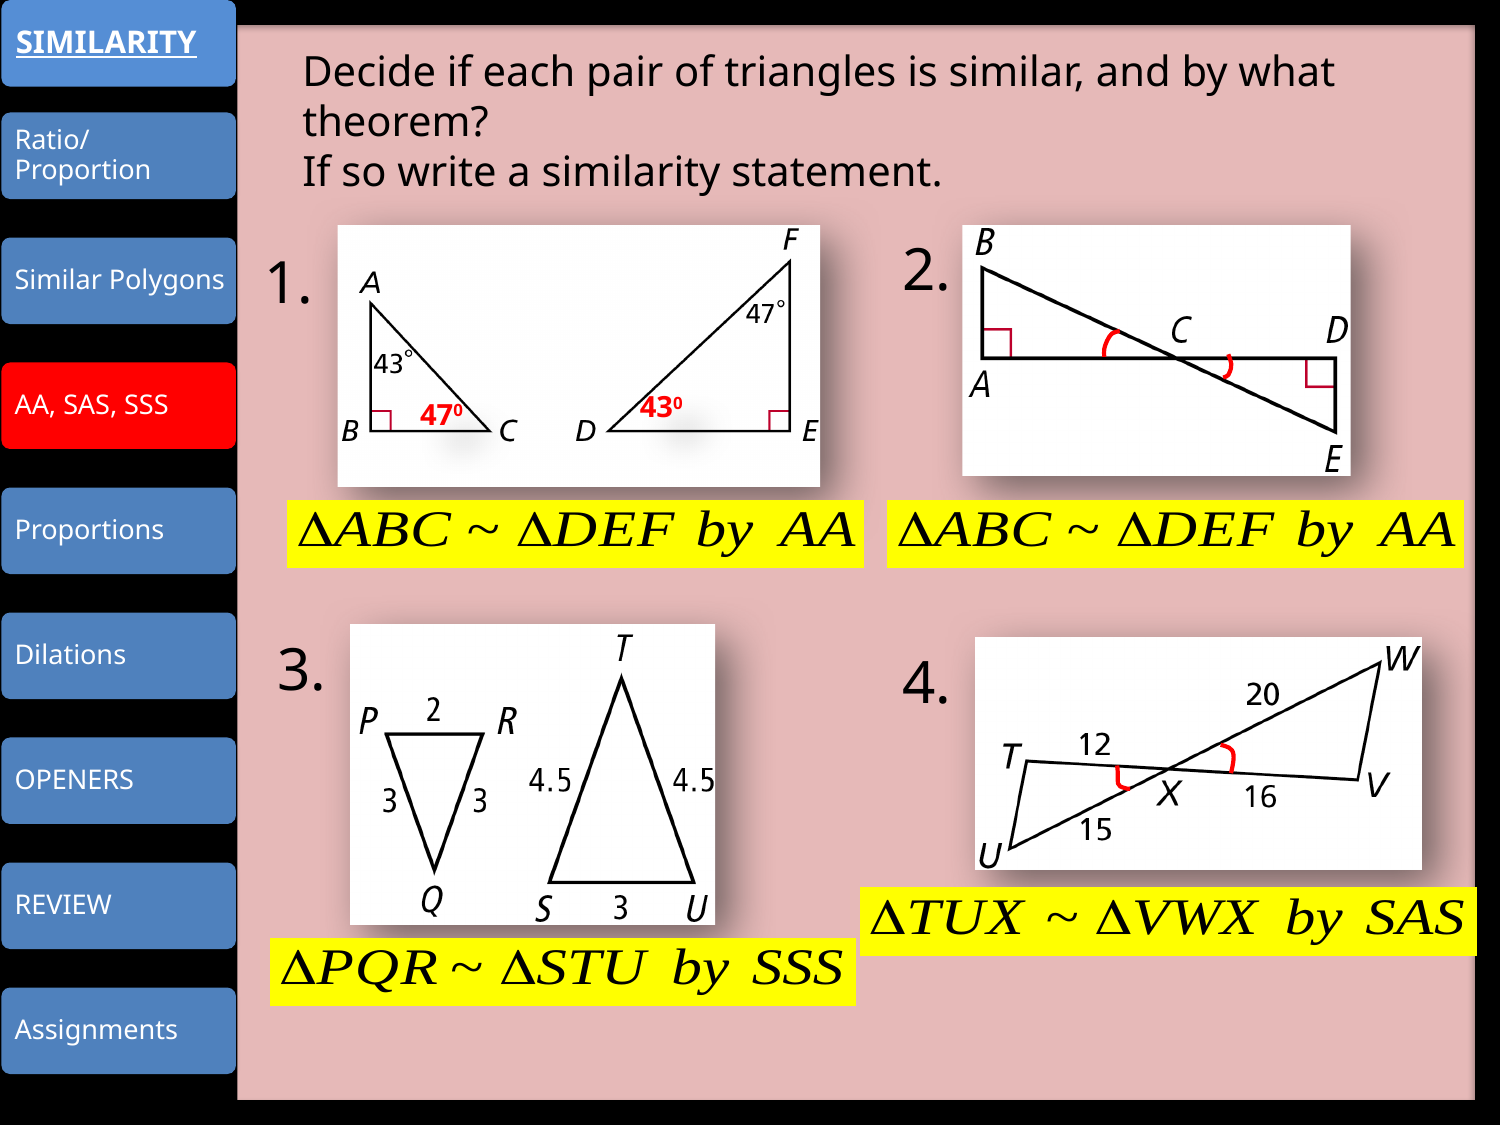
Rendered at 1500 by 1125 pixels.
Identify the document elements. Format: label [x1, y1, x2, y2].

text_box [238, 0, 1500, 1125]
text_box [859, 887, 1477, 956]
text_box [287, 499, 865, 569]
text_box [269, 937, 857, 1006]
text_box [0, 0, 238, 1125]
text_box [887, 499, 1465, 569]
